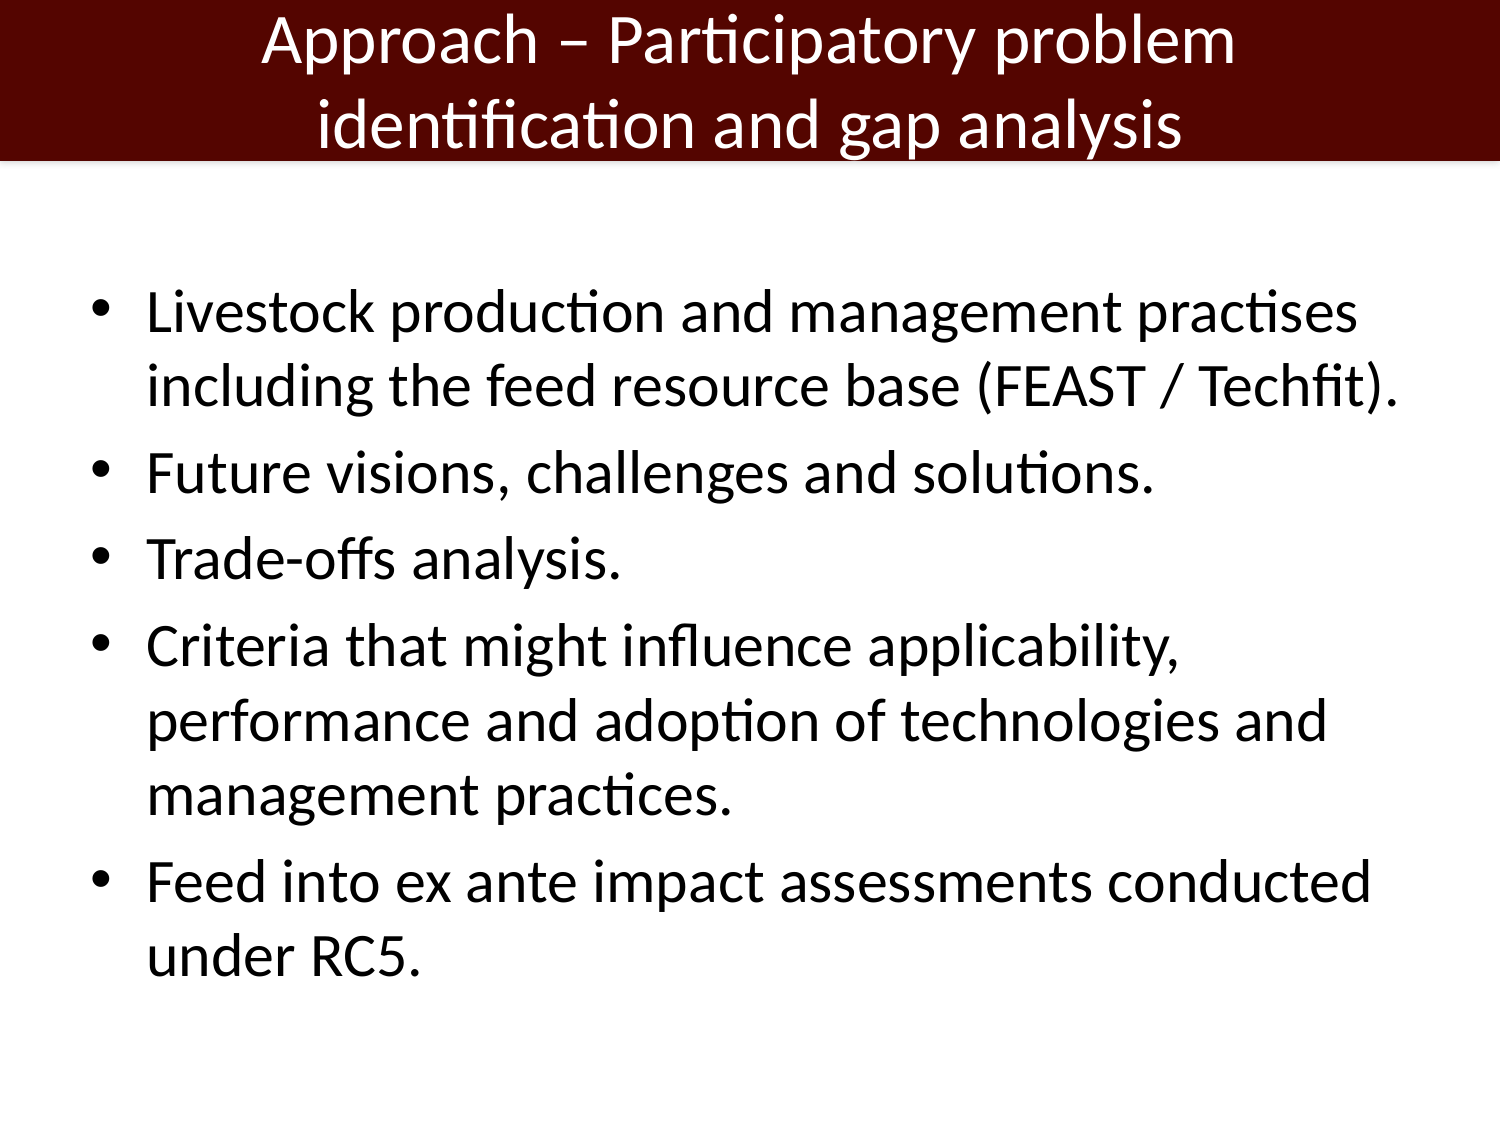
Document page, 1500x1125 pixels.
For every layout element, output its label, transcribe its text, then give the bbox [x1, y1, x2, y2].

list Livestock production and management practises including the feed resource base (FEAST / Techfit). Future visions, challenges and solutions. Trade-offs analysis. Criteria that might influence applicability, performance and adoption of technologies and management practices. Feed into ex ante impact assessments conducted under RC5. [75, 262, 1425, 1005]
title Approach – Participatory problem identification and gap analysis [75, 0, 1425, 172]
